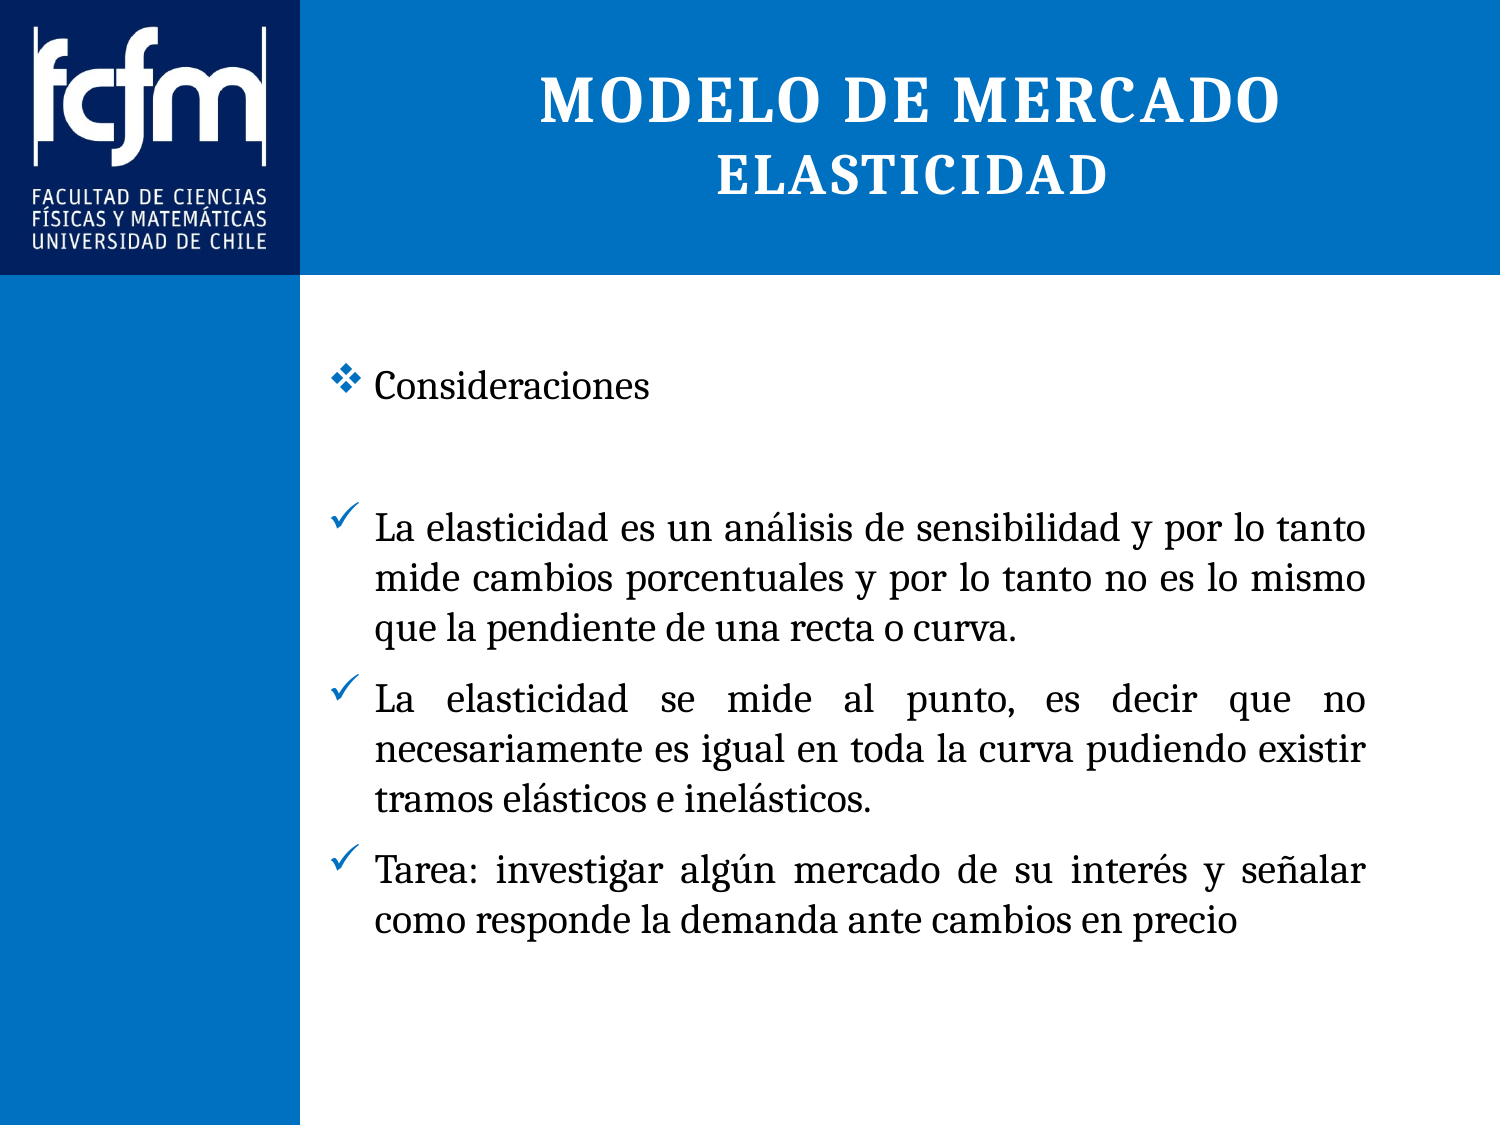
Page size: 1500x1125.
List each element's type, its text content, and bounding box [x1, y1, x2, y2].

picture [29, 18, 272, 254]
text_box Consideraciones La elasticidad es un análisis de sensibilidad y por lo tanto mide cambios porcentuales y por lo tanto no es lo mismo que la pendiente de una recta o curva. La elasticidad se mide al punto, es decir que no necesariamente es igual en toda la curva pudiendo existir tramos elásticos e inelásticos. Tarea: investigar algún mercado de su interés y señalar como responde la demanda ante cambios en precio [312, 351, 1381, 950]
title MODELO DE MERCADO Elasticidad [399, 37, 1425, 225]
